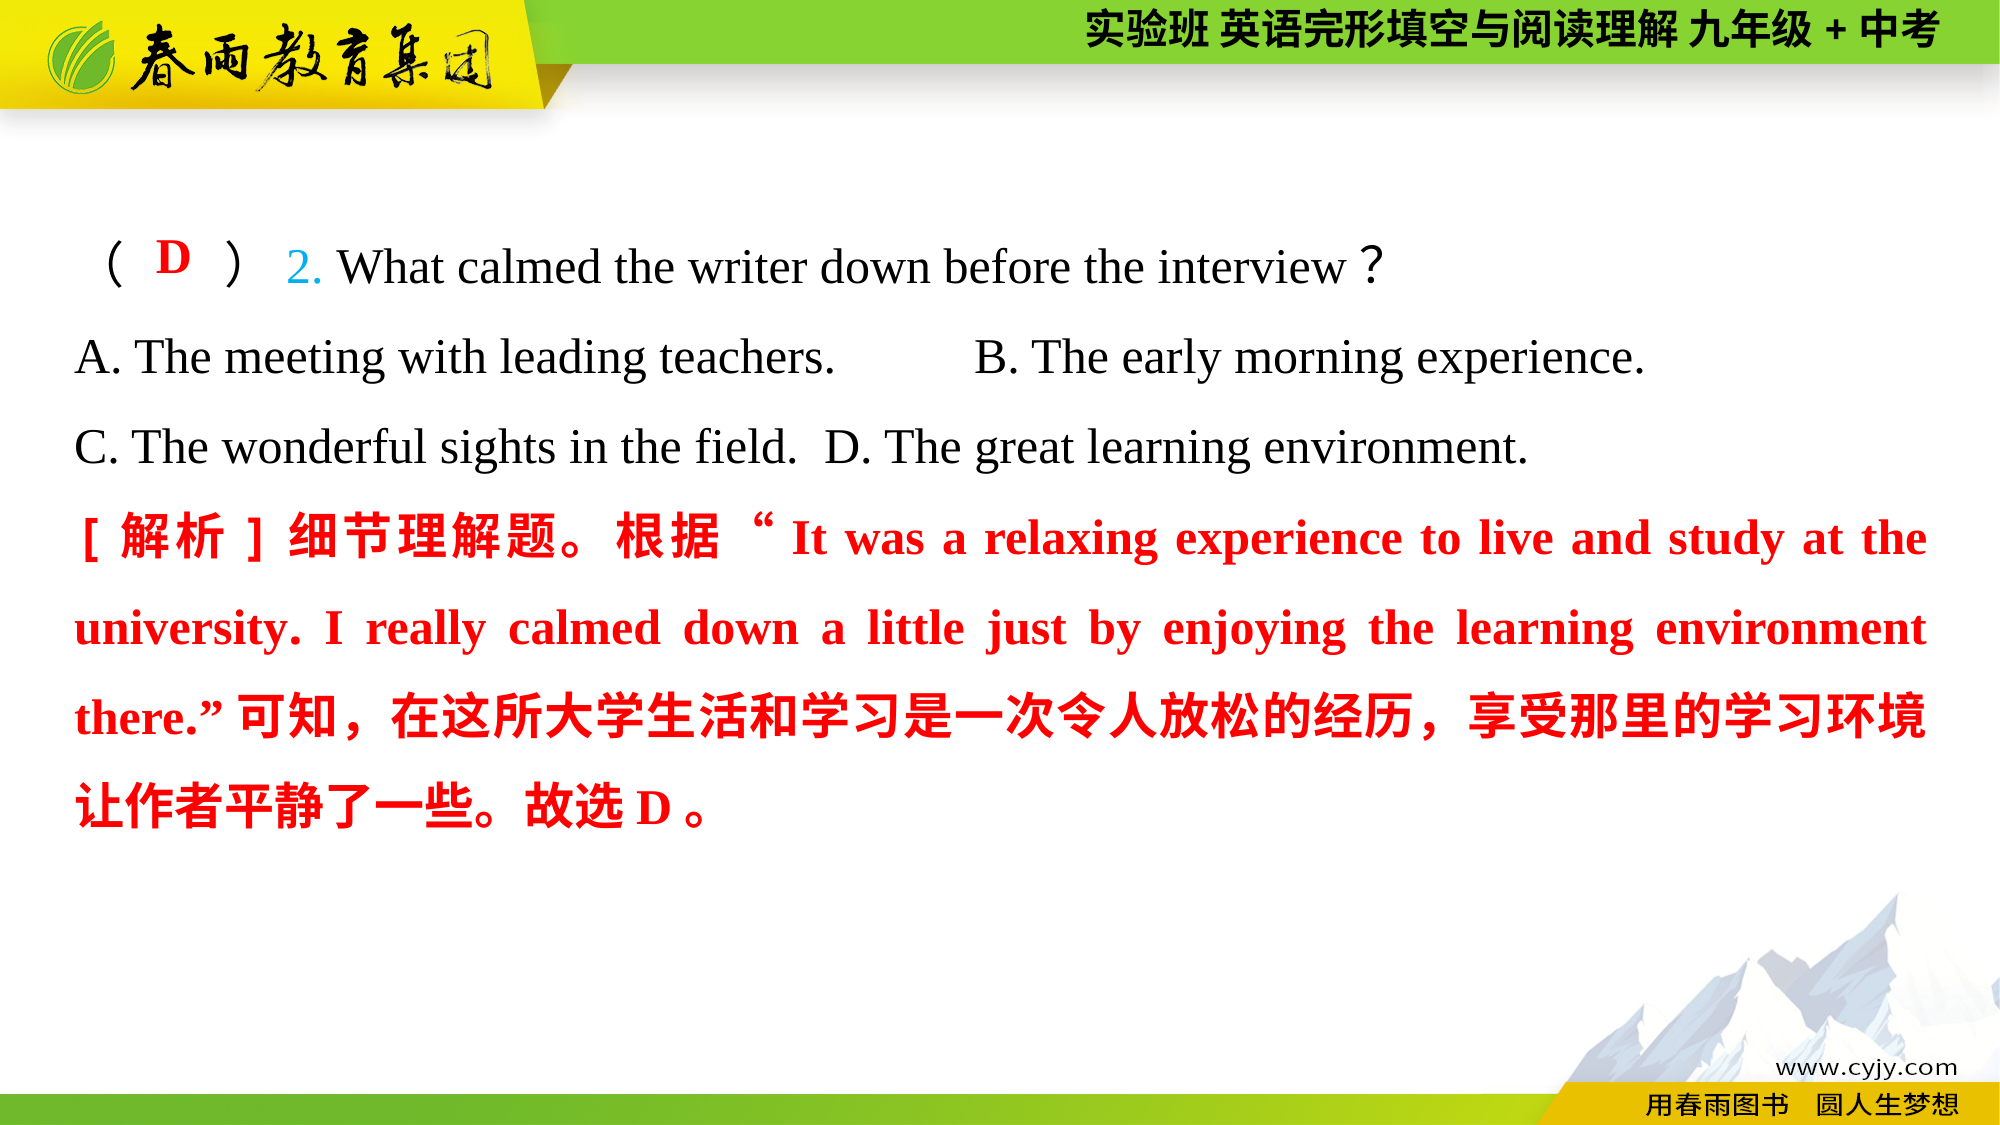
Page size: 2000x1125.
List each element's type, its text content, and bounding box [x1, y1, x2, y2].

picture [0, 0, 2000, 1125]
text_box [解析]细节理解题。根据“It was a relaxing experience to live and study at the university. I really calmed down a little just by enjoying the learning environment there.”可知，在这所大学生活和学习是一次令人放松的经历，享受那里的学习环境让作者平静了一些。故选D。 [59, 485, 1944, 842]
list （ ）2. What calmed the writer down before the interview？ A. The meeting with leading teachers. B. The early morning experience. C. The wonderful sights in the field. D. The great learning environment. [59, 196, 1944, 485]
text_box D [141, 215, 207, 291]
